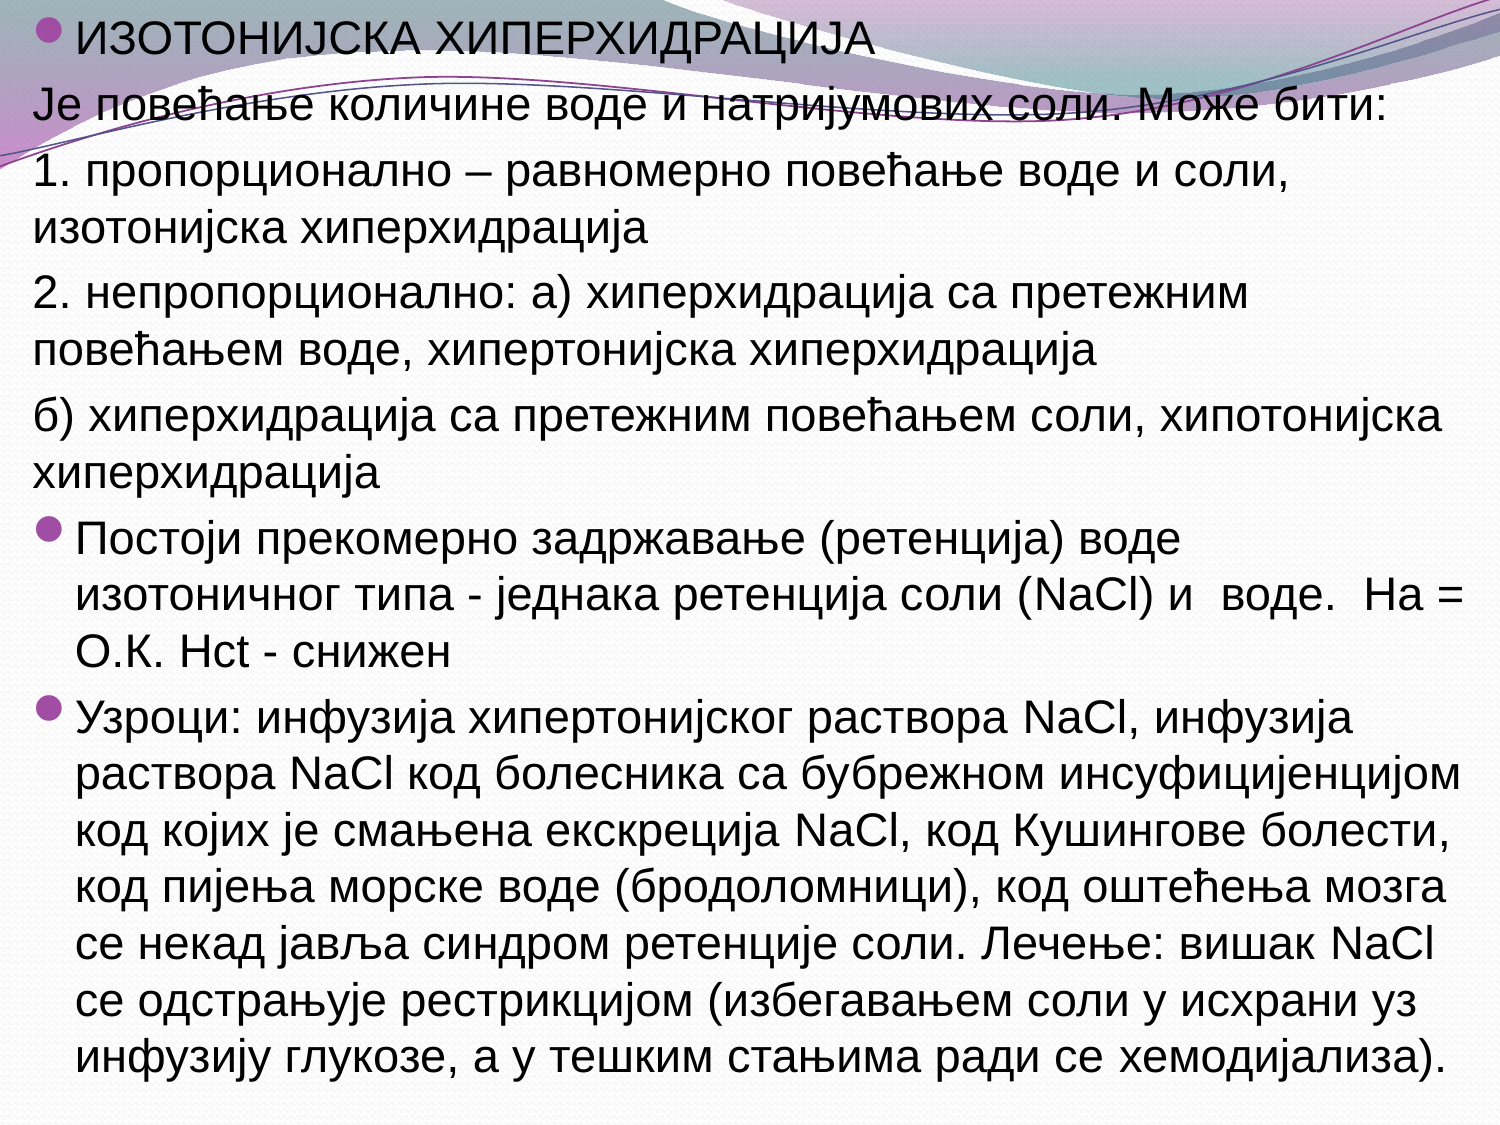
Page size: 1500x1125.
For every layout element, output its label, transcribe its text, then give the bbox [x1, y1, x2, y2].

list ИЗОТОНИЈСКА ХИПЕРХИДРАЦИЈА Је повећање количине воде и натријумових соли. Може бити: 1. пропорционално – равномерно повећање воде и соли, изотонијска хиперхидрација 2. непропорционално: а) хиперхидрација са претежним повећањем воде, хипертонијска хиперхидрација б) хиперхидрација са претежним повећањем соли, хипотонијска хиперхидрација Постоји прекомерно задржавање (ретенција) воде изотоничног типа - једнака ретенција соли (NаCl) и воде. На = О.К. Hct - снижен Узроци: инфузија хипертонијског раствора NаCl, инфузија раствора NаCl код болесника са бубрежном инсуфицијенцијом код којих је смањена екскреција NаCl, код Кушингове болести, код пијења морске воде (бродоломници), код оштећења мозга се некад јавља синдром ретенције соли. Лечење: вишак NаCl се одстрањује рестрикцијом (избегавањем соли у исхрани уз инфузију глукозе, а у тешким стањима ради се хемодијализа). [17, 0, 1483, 1125]
